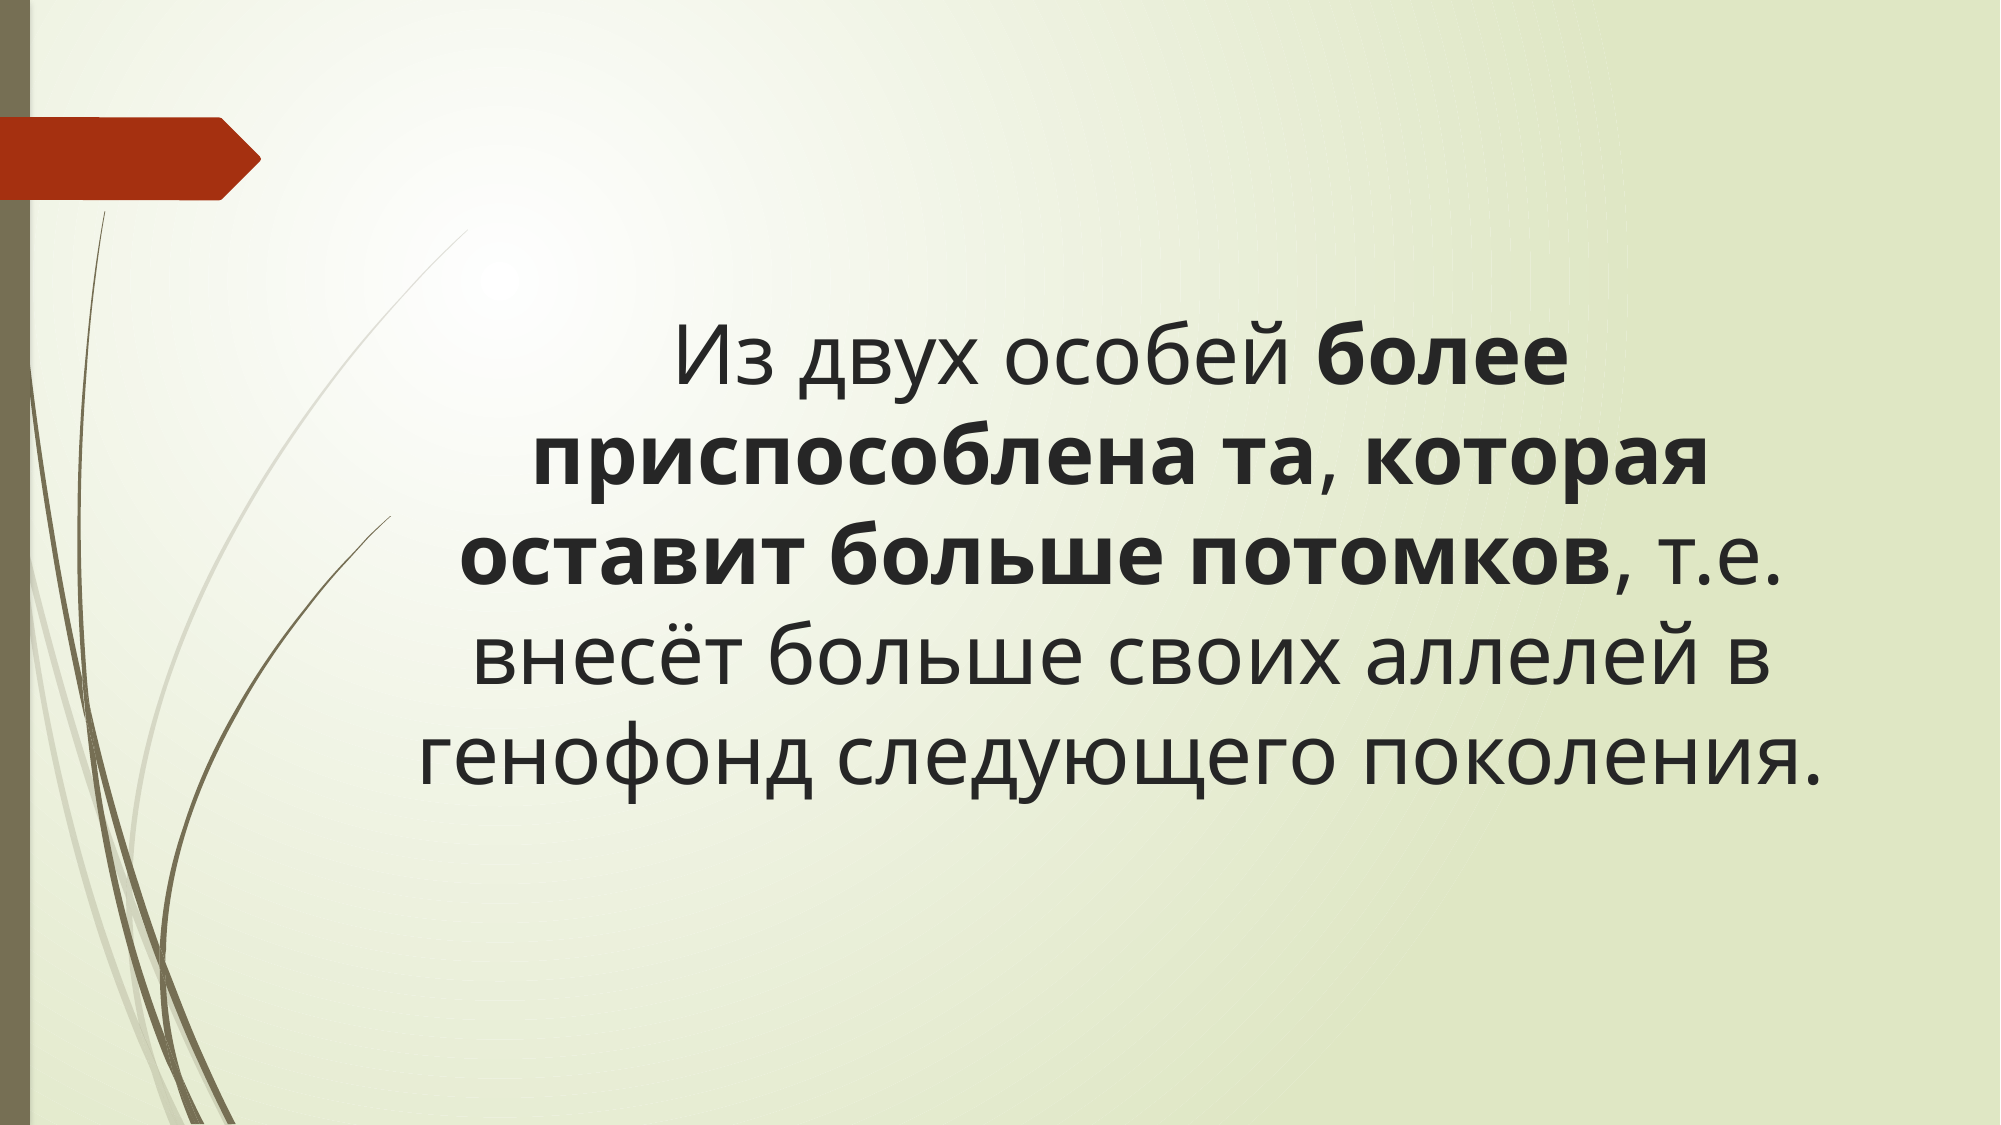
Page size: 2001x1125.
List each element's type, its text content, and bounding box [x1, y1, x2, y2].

title Из двух особей более приспособлена та, которая оставит больше потомков, т.е. внесёт больше своих аллелей в генофонд следующего поколения. [343, 293, 1900, 794]
